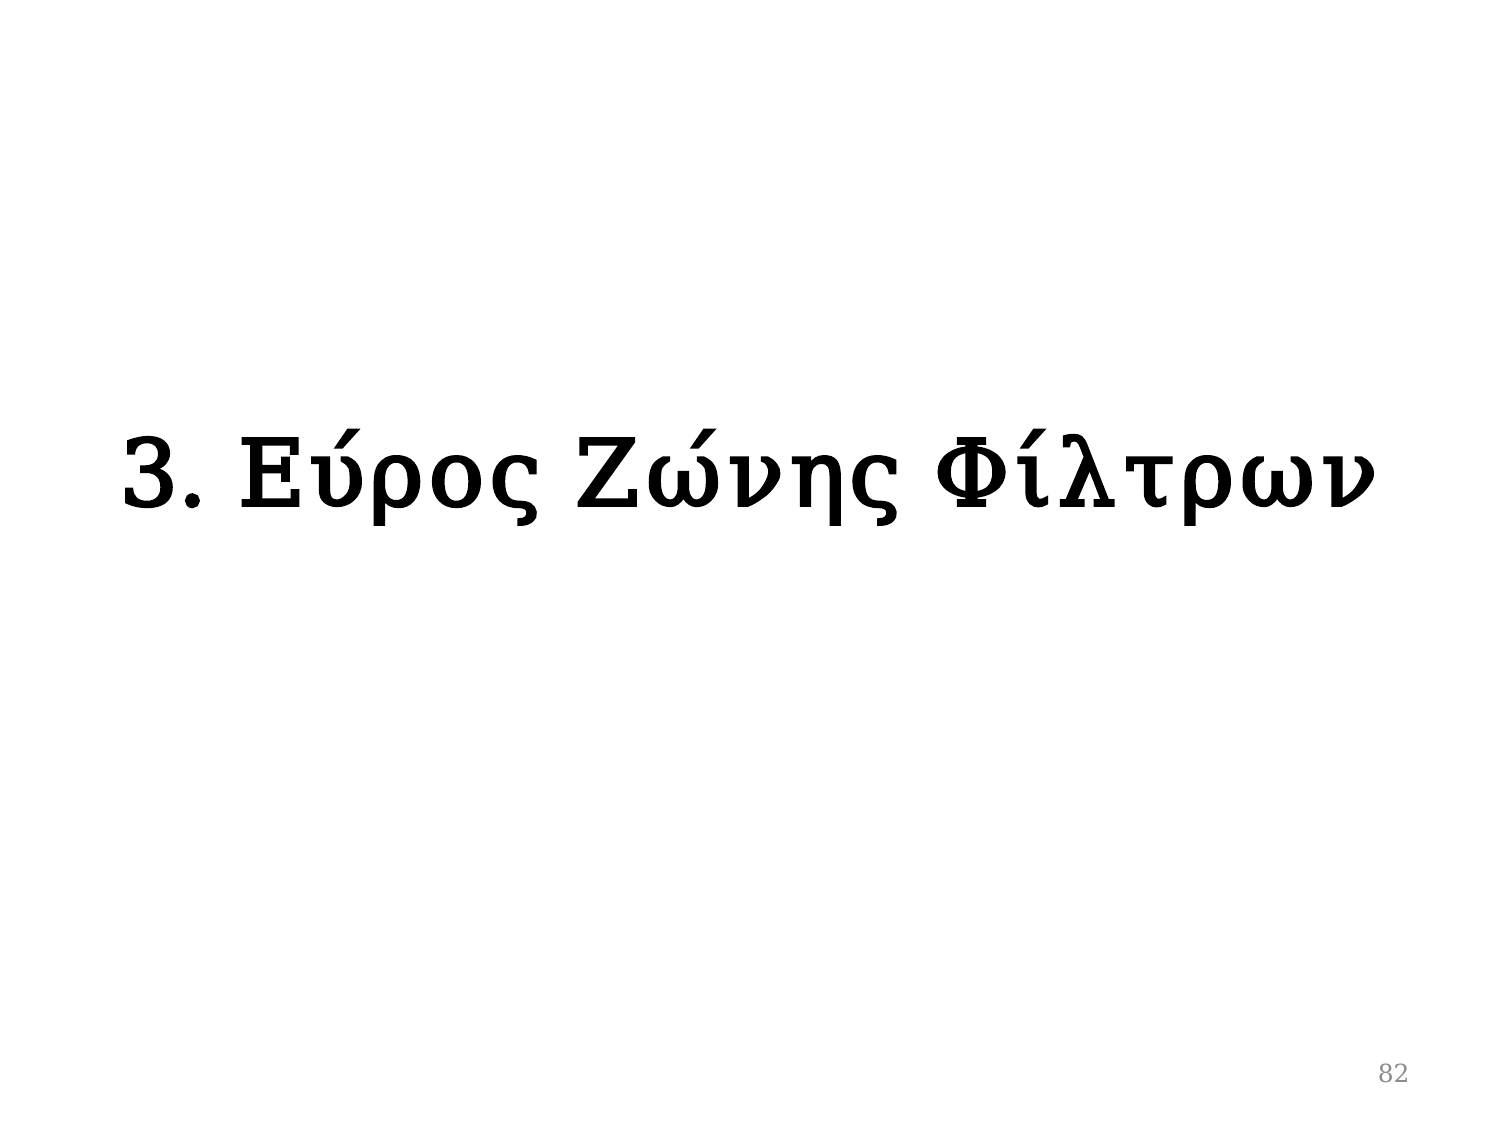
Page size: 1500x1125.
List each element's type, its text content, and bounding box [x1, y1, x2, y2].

slide_number 82 [1074, 1042, 1425, 1103]
title 3. Εύρος Ζώνης Φίλτρων [75, 375, 1425, 563]
